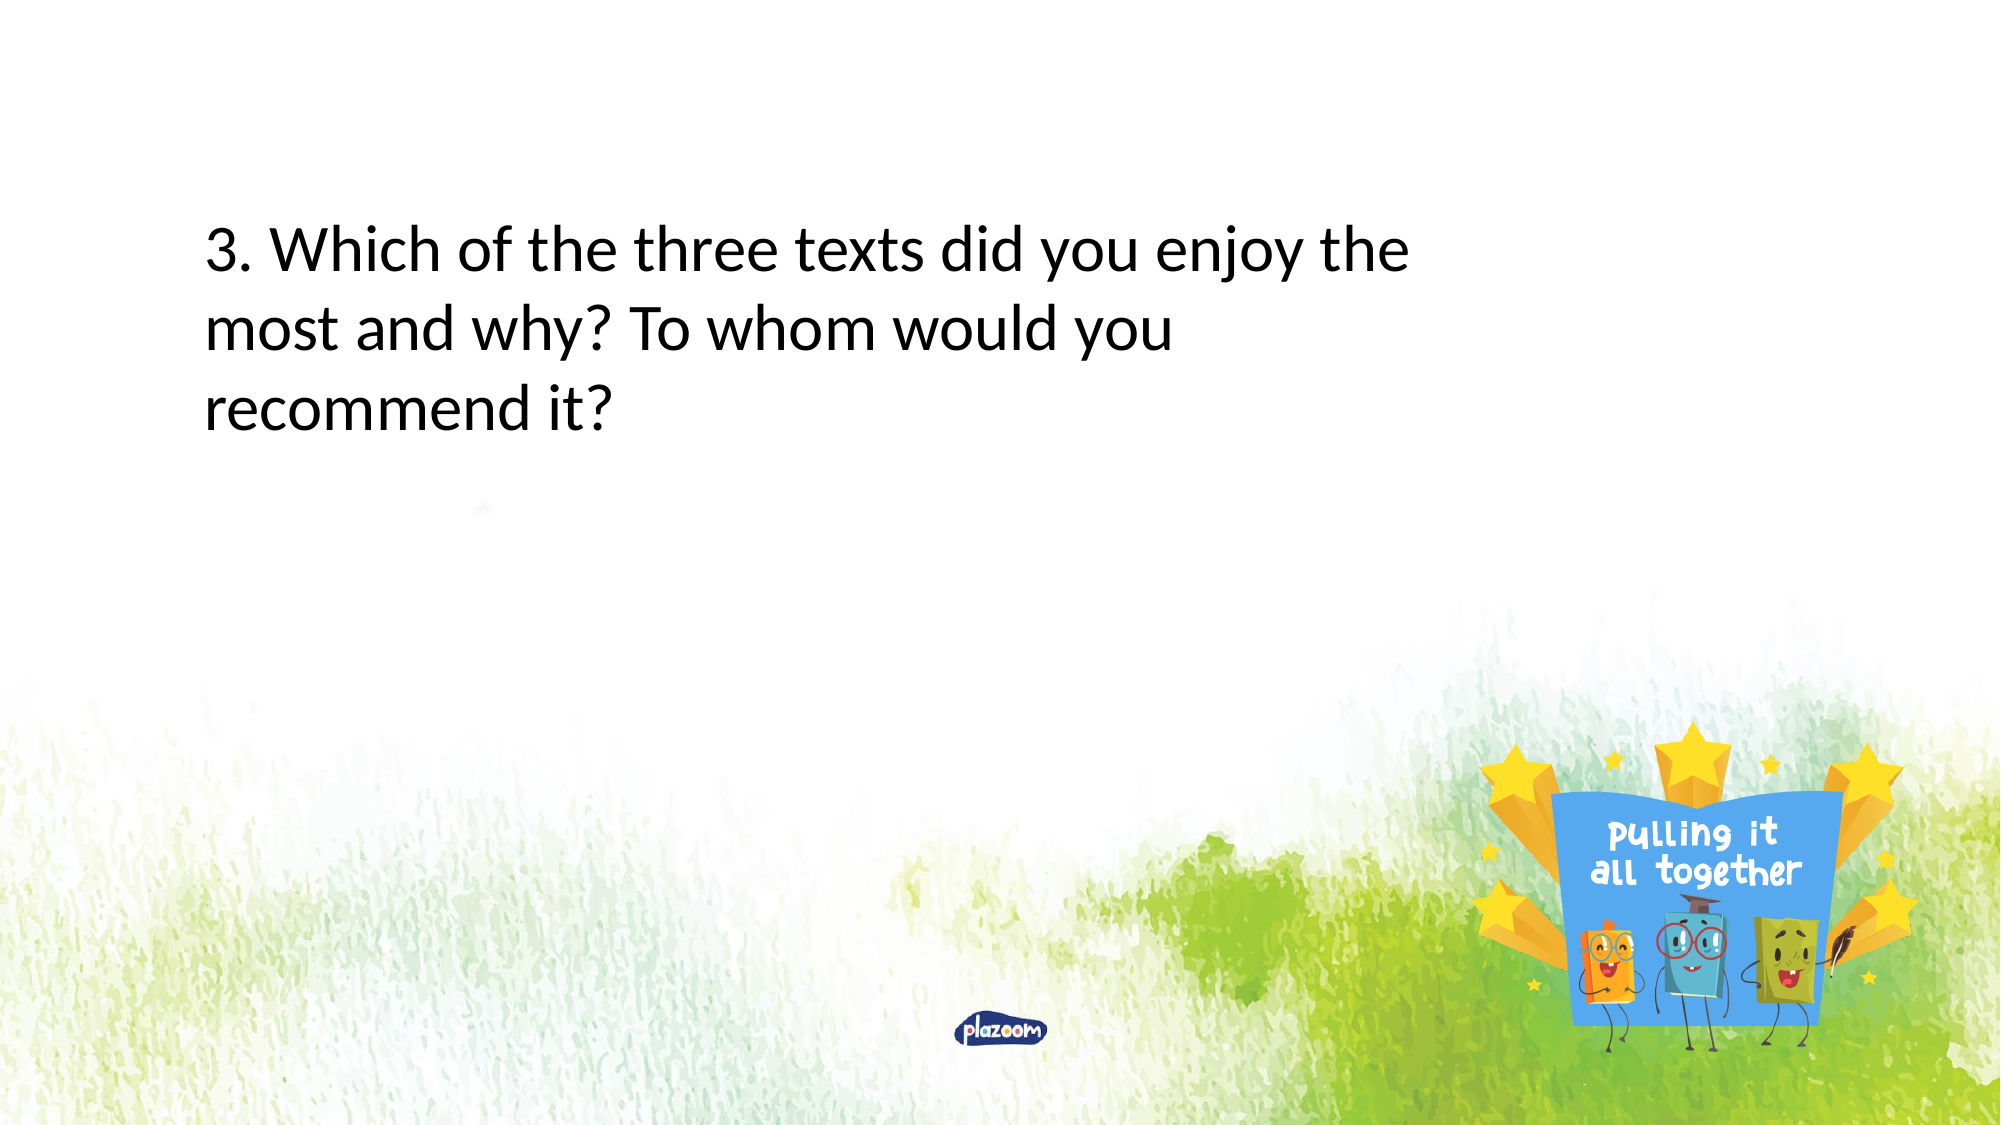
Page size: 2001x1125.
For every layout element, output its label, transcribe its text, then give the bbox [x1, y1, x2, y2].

text_box 3. Which of the three texts did you enjoy the most and why? To whom would you recommend it? [189, 196, 1559, 452]
picture [0, 0, 2000, 1125]
